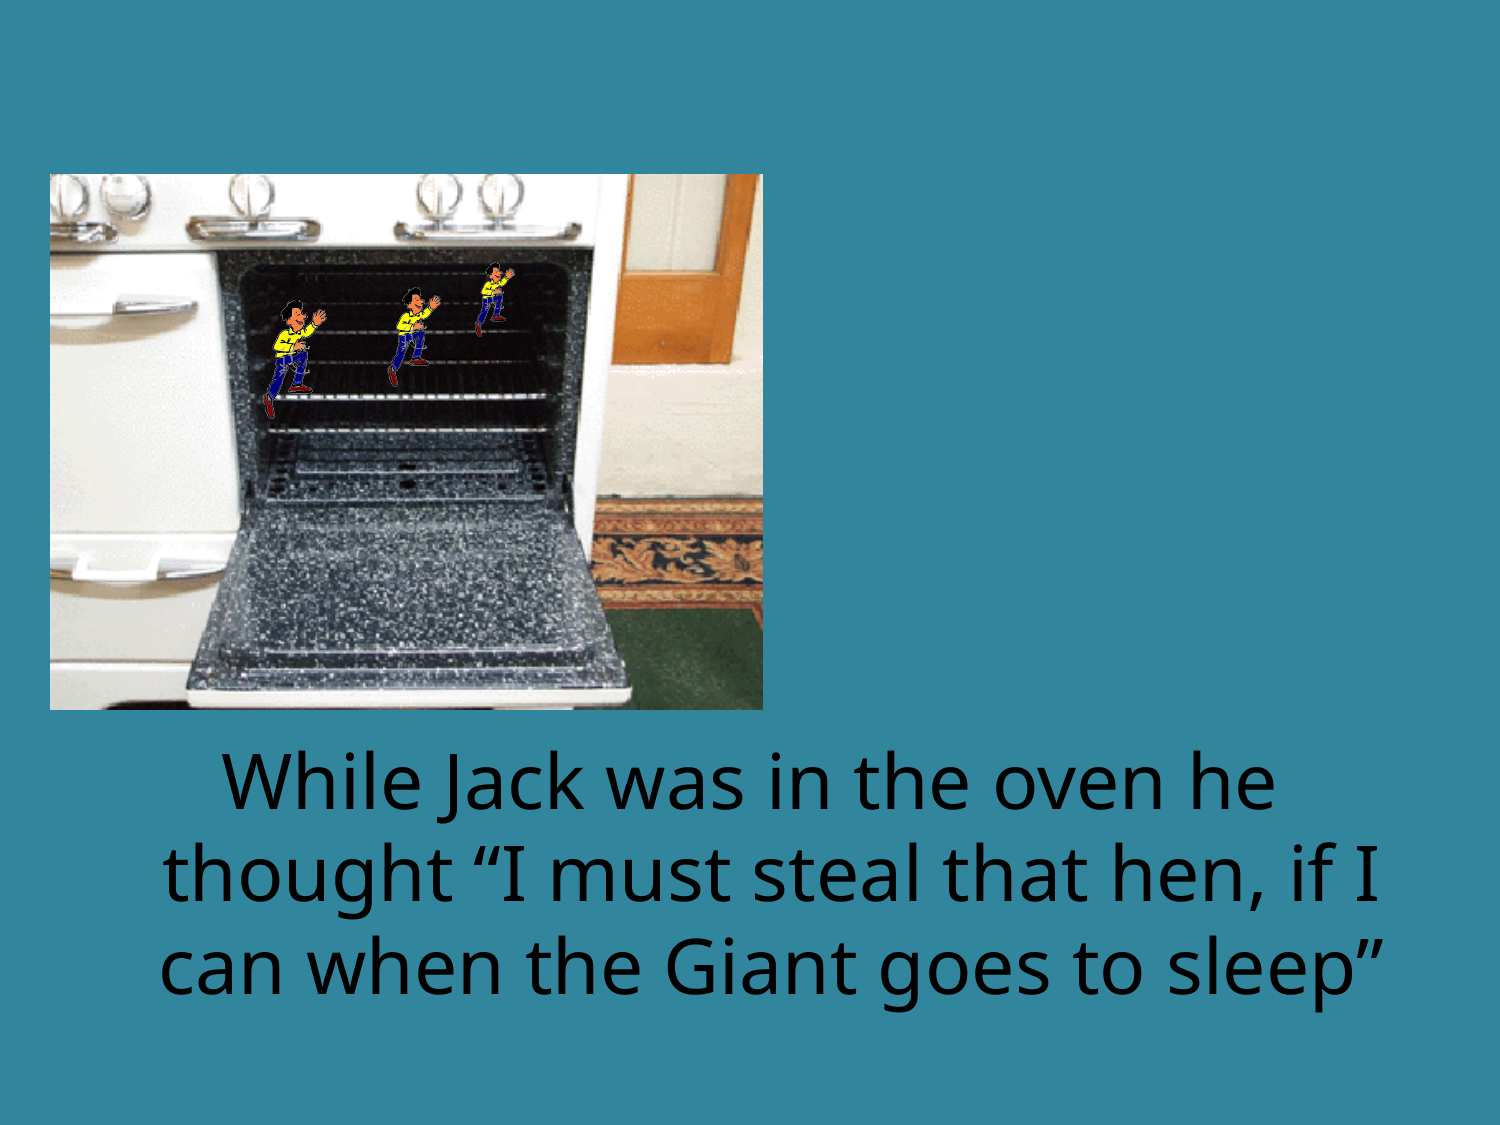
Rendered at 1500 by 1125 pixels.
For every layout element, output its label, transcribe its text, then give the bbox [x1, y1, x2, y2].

list While Jack was in the oven he thought “I must steal that hen, if I can when the Giant goes to sleep” [75, 725, 1425, 1080]
picture [49, 174, 763, 710]
